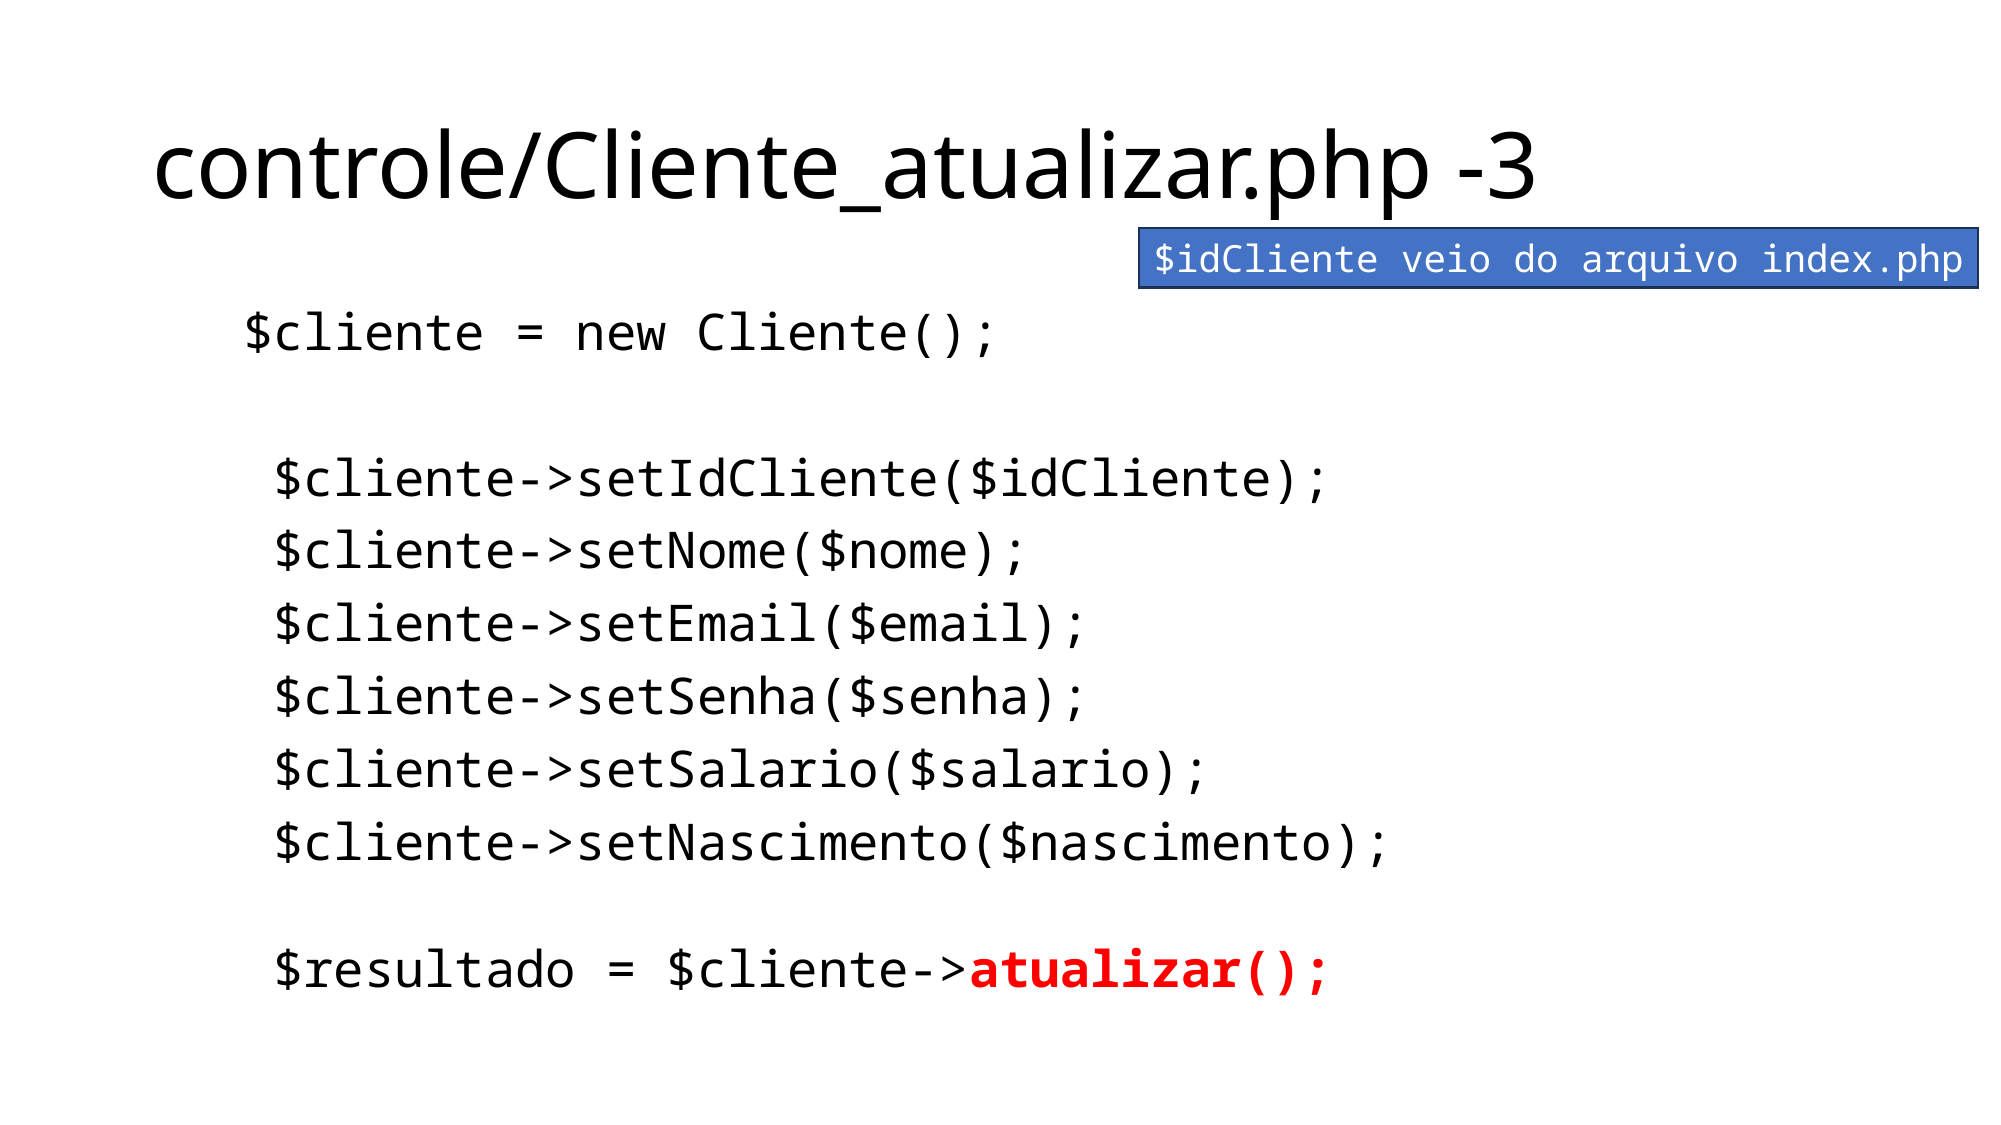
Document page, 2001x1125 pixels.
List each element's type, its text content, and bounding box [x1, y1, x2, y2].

list $cliente = new Cliente(); $cliente->setIdCliente($idCliente); $cliente->setNome($nome); $cliente->setEmail($email); $cliente->setSenha($senha); $cliente->setSalario($salario); $cliente->setNascimento($nascimento); $resultado = $cliente->atualizar(); [137, 299, 1863, 1014]
title controle/Cliente_atualizar.php -3 [137, 59, 1863, 278]
text_box $idCliente veio do arquivo index.php [1138, 227, 1979, 289]
